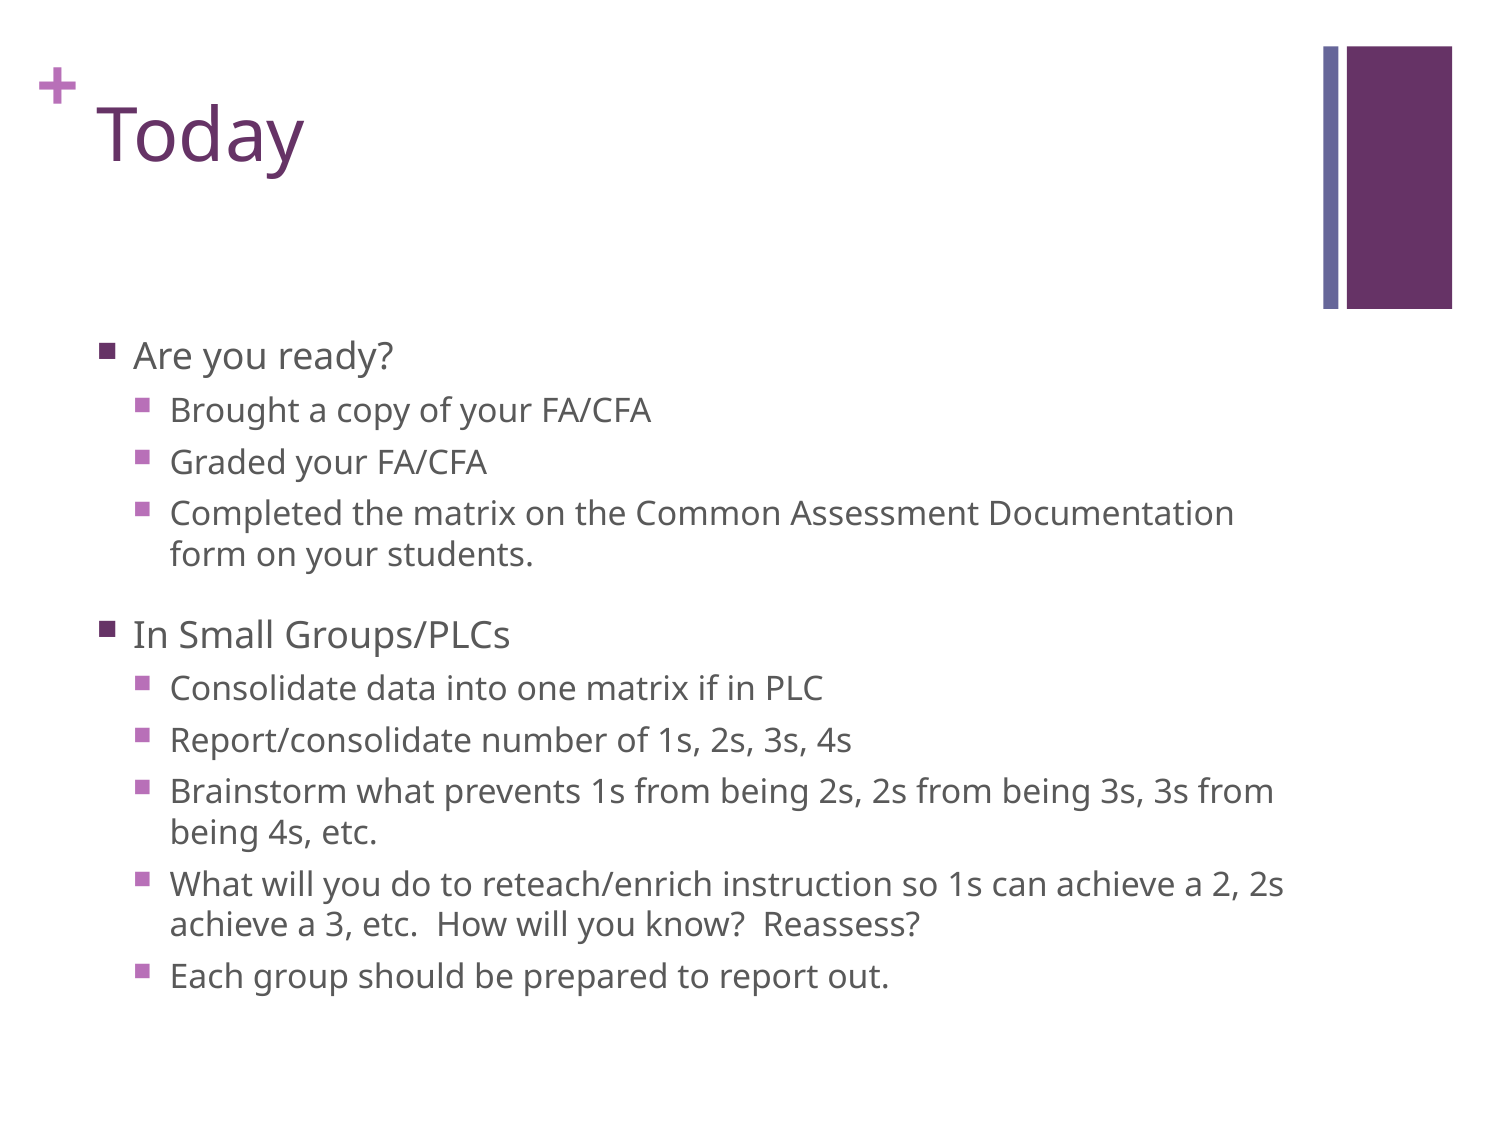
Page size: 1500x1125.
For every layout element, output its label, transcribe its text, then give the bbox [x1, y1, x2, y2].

list Are you ready? Brought a copy of your FA/CFA Graded your FA/CFA Completed the matrix on the Common Assessment Documentation form on your students. In Small Groups/PLCs Consolidate data into one matrix if in PLC Report/consolidate number of 1s, 2s, 3s, 4s Brainstorm what prevents 1s from being 2s, 2s from being 3s, 3s from being 4s, etc. What will you do to reteach/enrich instruction so 1s can achieve a 2, 2s achieve a 3, etc. How will you know? Reassess? Each group should be prepared to report out. [81, 324, 1322, 1005]
title Today [81, 79, 1322, 263]
